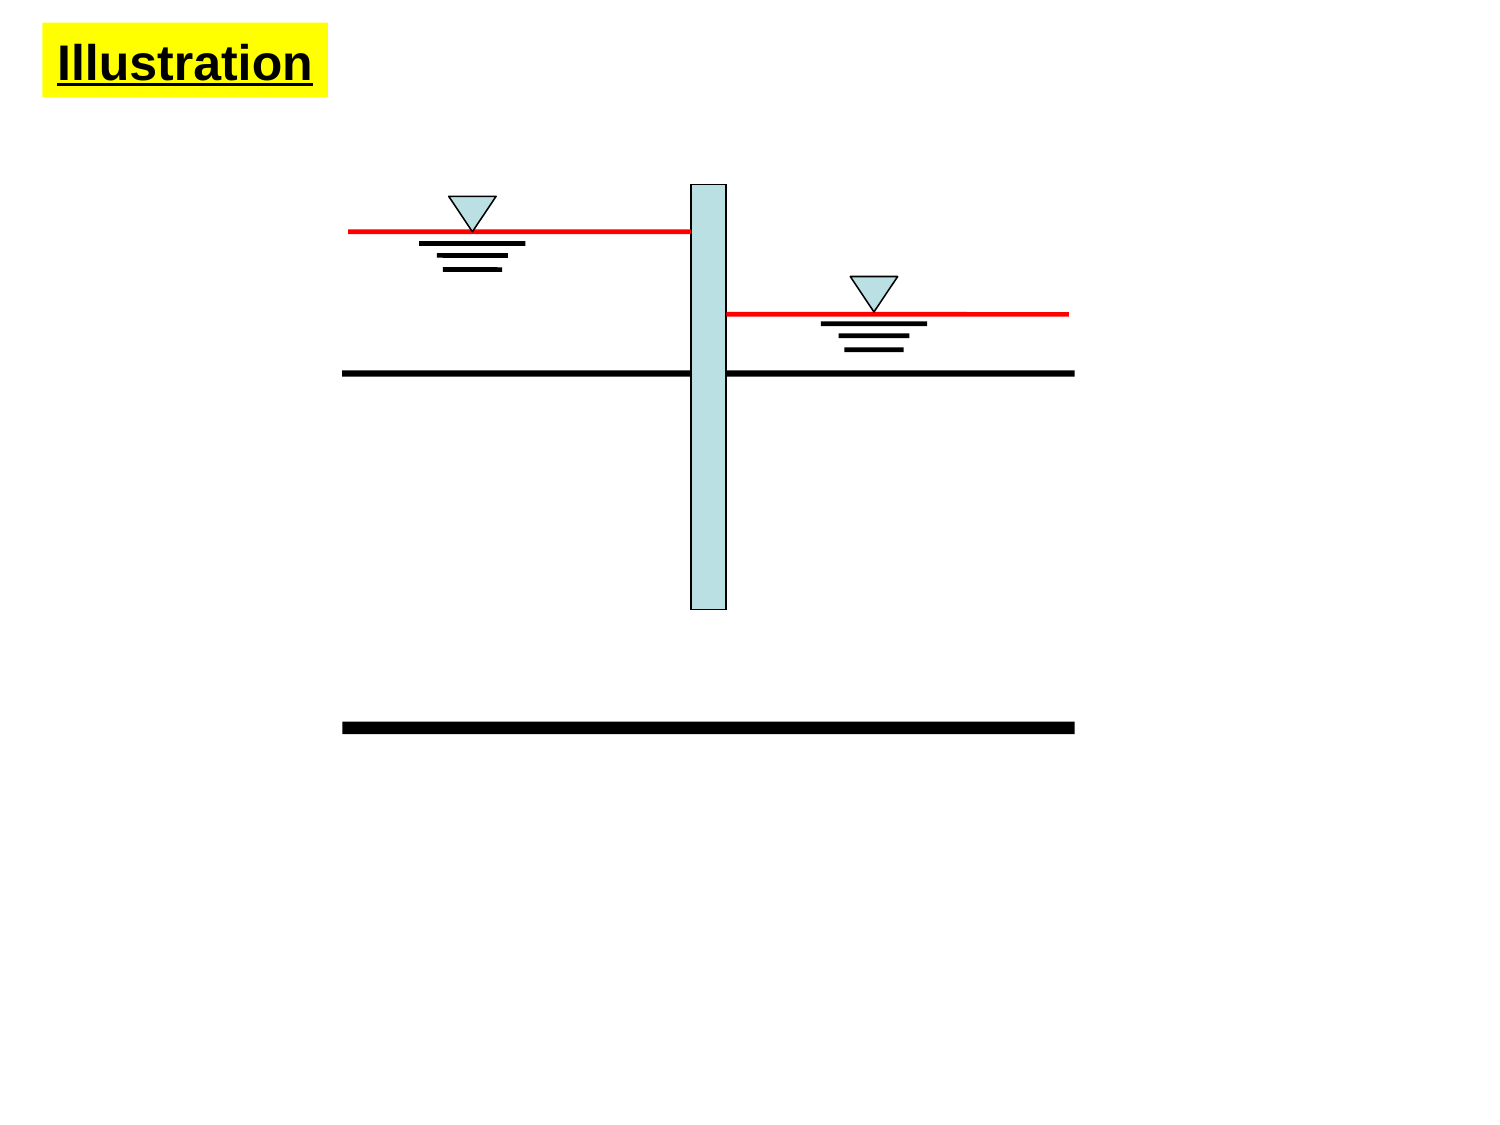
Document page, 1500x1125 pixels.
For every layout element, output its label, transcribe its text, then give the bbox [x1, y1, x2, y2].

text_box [341, 184, 1075, 729]
text_box Illustration [42, 22, 328, 98]
